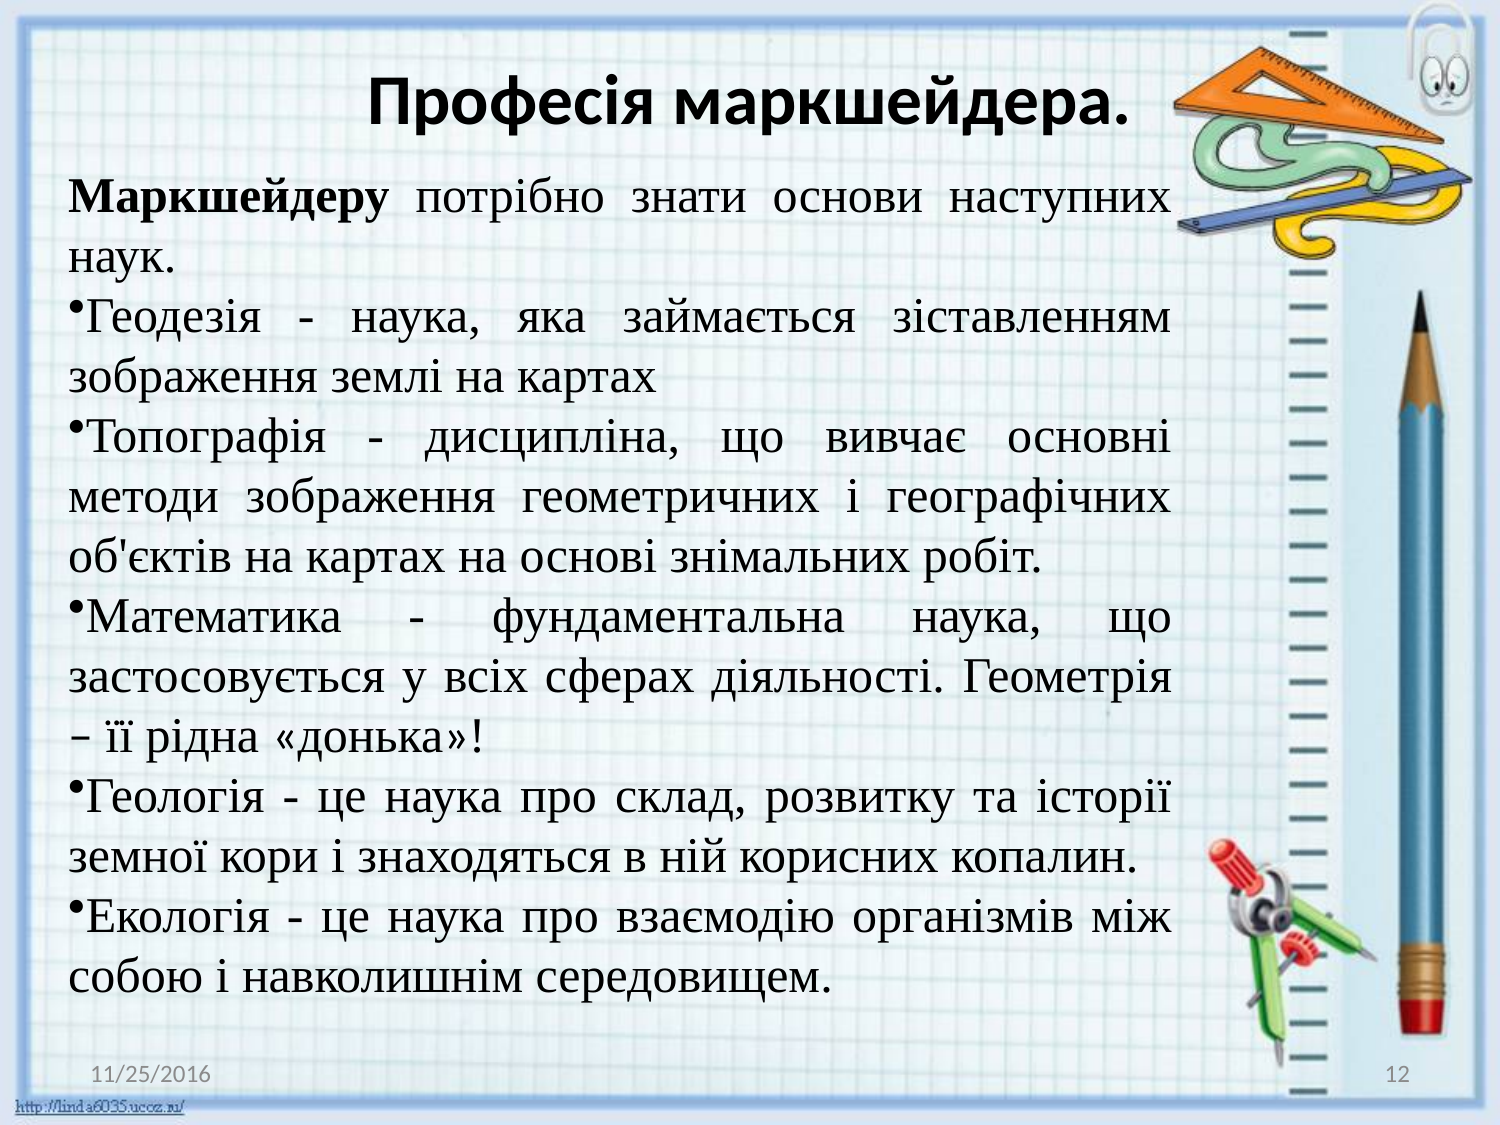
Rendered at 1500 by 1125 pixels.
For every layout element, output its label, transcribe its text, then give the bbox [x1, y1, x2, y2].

title Професія маркшейдера. [75, 45, 1425, 233]
picture [0, 0, 1500, 1125]
text_box Маркшейдеру потрібно знати основи наступних наук. Геодезія - наука, яка займається зіставленням зображення землі на картах Топографія - дисципліна, що вивчає основні методи зображення геометричних і географічних об'єктів на картах на основі знімальних робіт. Математика - фундаментальна наука, що застосовується у всіх сферах діяльності. Геометрія – її рідна «донька»! Геологія - це наука про склад, розвитку та історії земної кори і знаходяться в ній корисних копалин. Екологія - це наука про взаємодію організмів між собою і навколишнім середовищем. [53, 141, 1187, 1003]
slide_number 12 [1074, 1042, 1425, 1103]
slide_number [75, 1042, 425, 1103]
